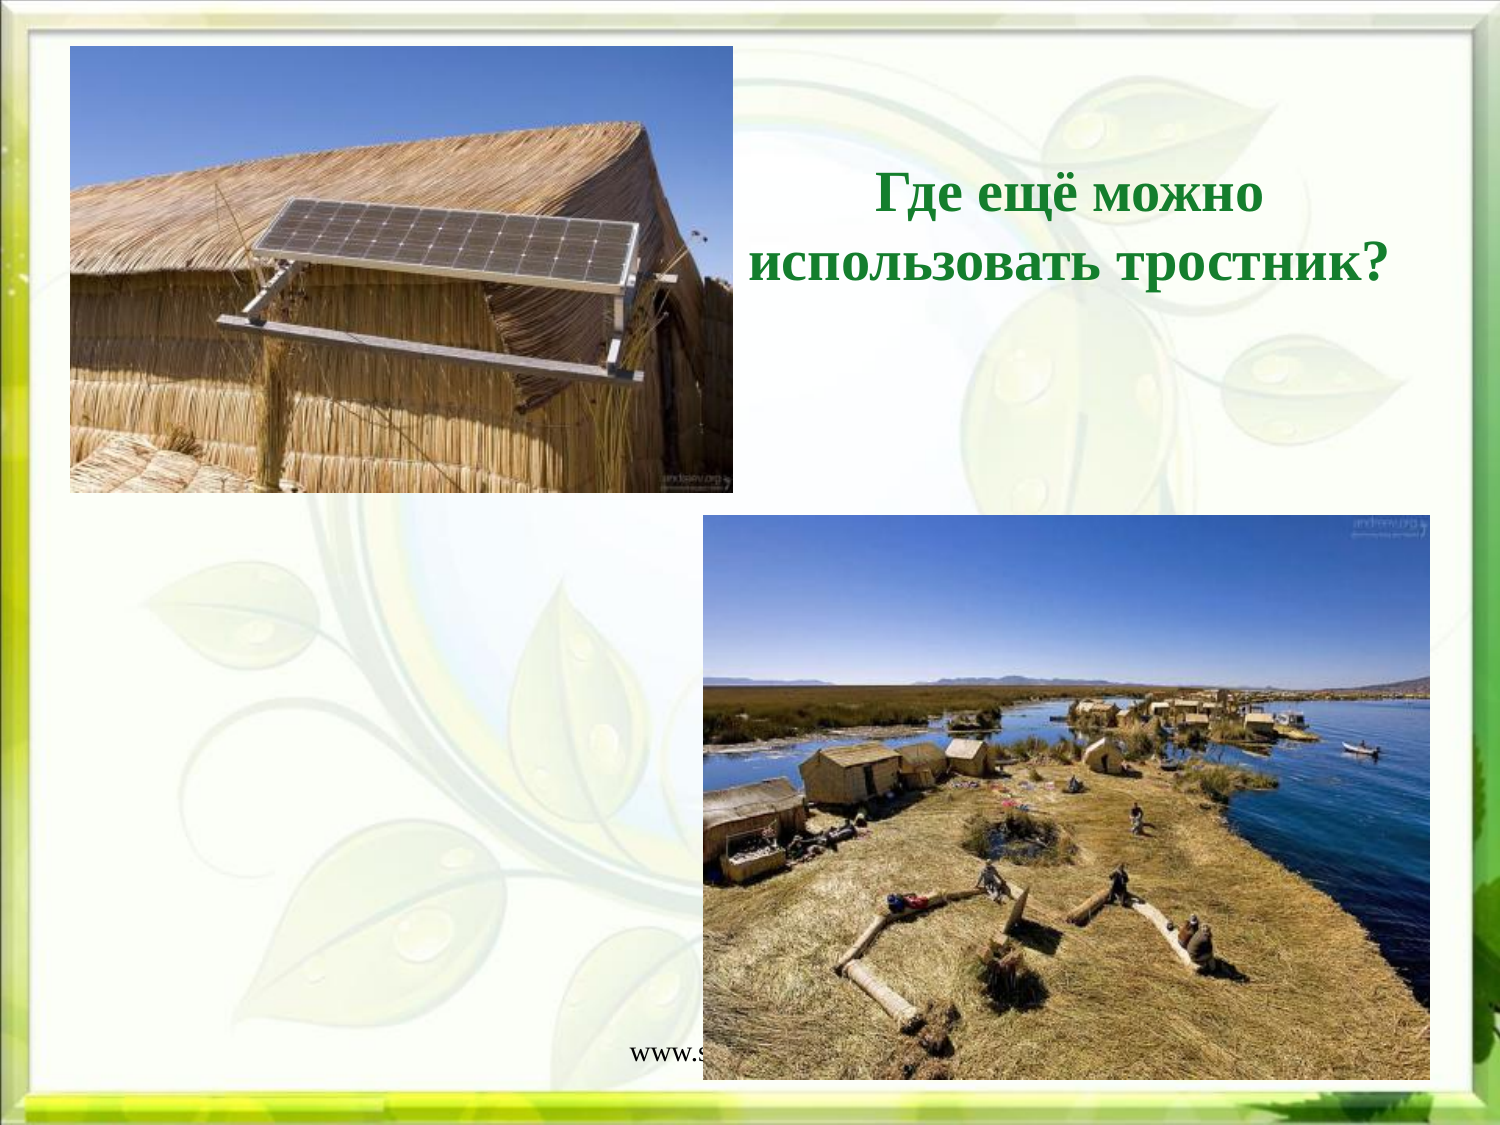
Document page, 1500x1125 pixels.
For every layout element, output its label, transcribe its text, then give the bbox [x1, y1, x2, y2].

title Где ещё можно использовать тростник? [737, 128, 1426, 317]
footer www.sliderpoint.org [512, 1024, 988, 1103]
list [70, 46, 733, 493]
picture [0, 0, 1500, 1125]
